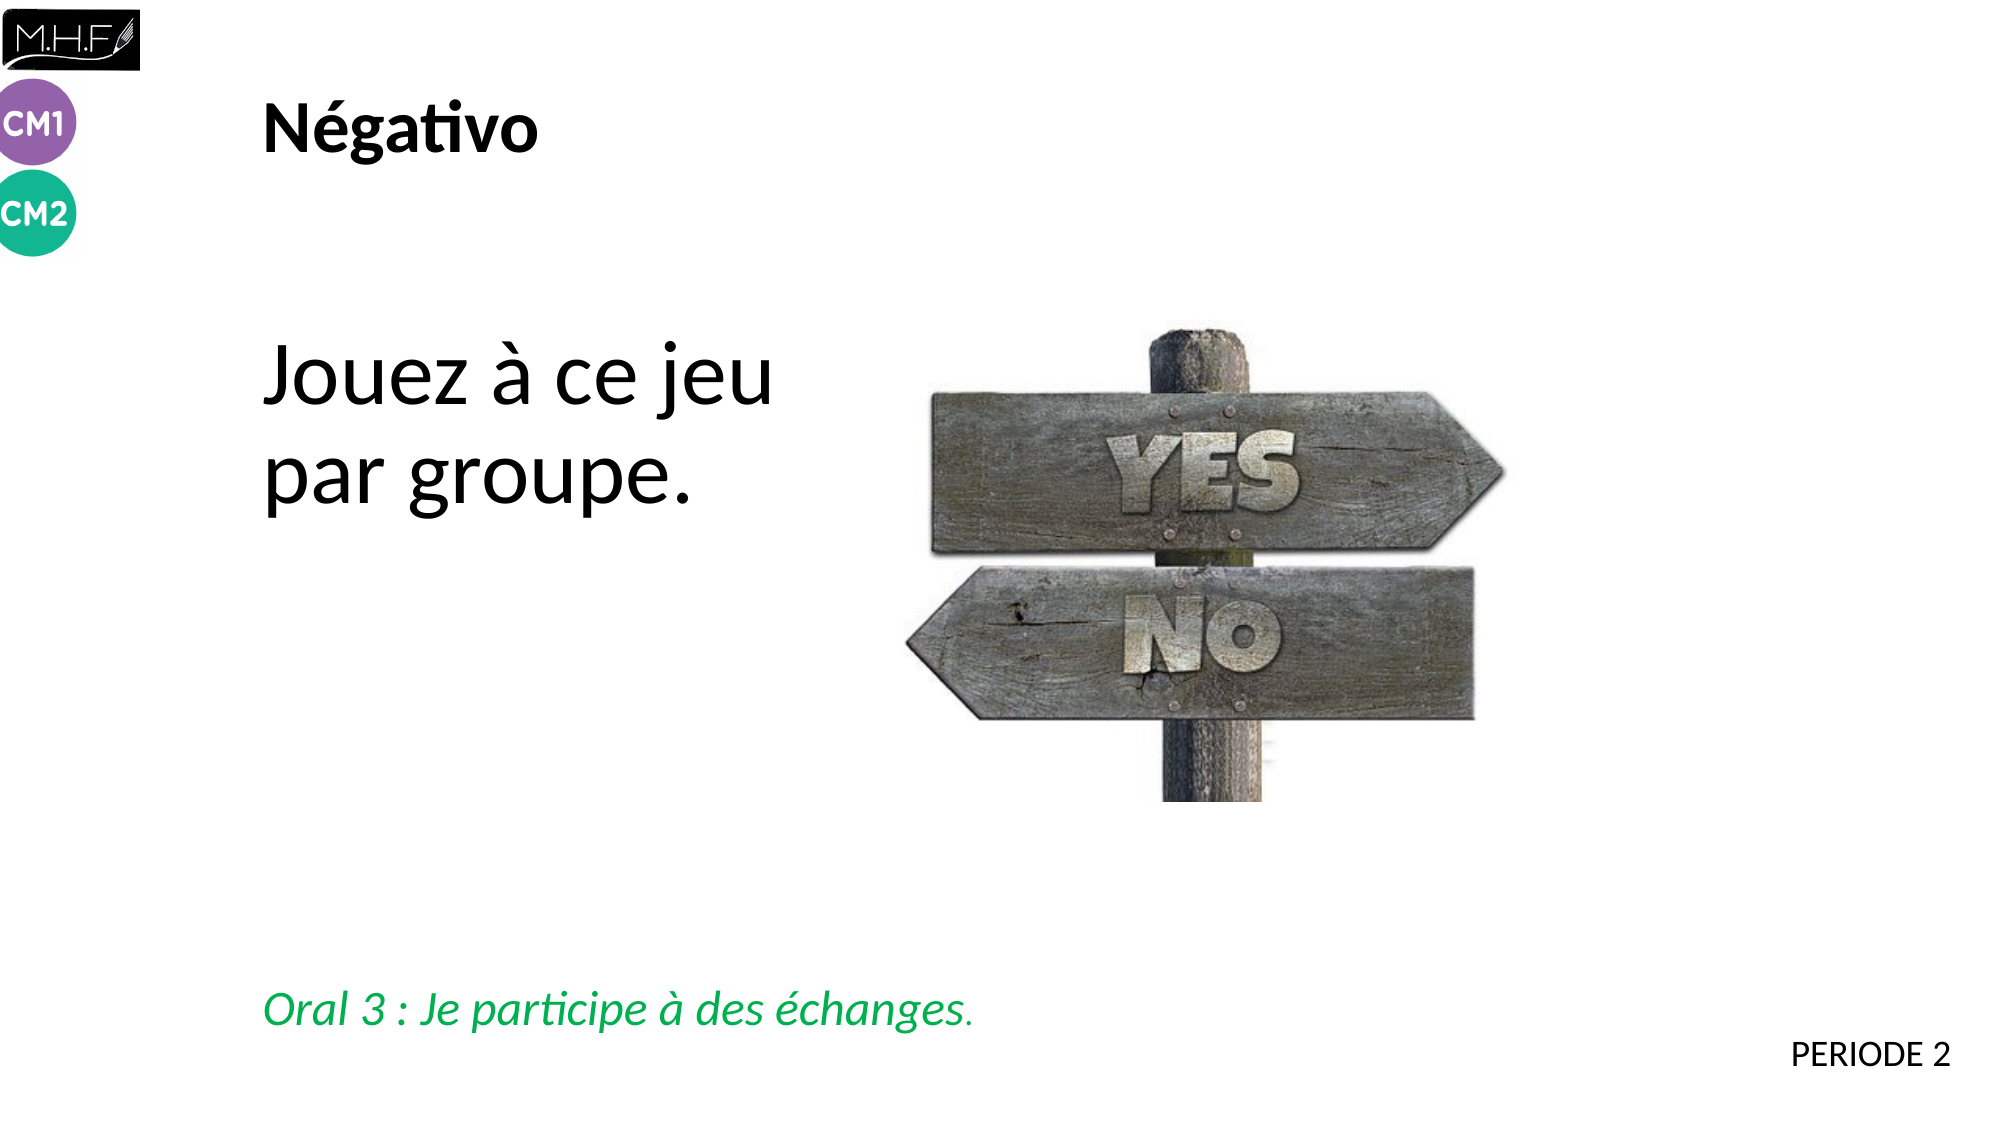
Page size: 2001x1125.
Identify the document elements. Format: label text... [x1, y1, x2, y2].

picture [0, 7, 140, 259]
title Négativo [247, 61, 923, 196]
list Jouez à ce jeu par groupe. [247, 317, 793, 807]
picture [816, 270, 1614, 802]
text_box PERIODE 2 [1362, 1021, 1967, 1082]
text_box [247, 243, 864, 410]
text_box Oral 3 : Je participe à des échanges. [247, 937, 1053, 1081]
